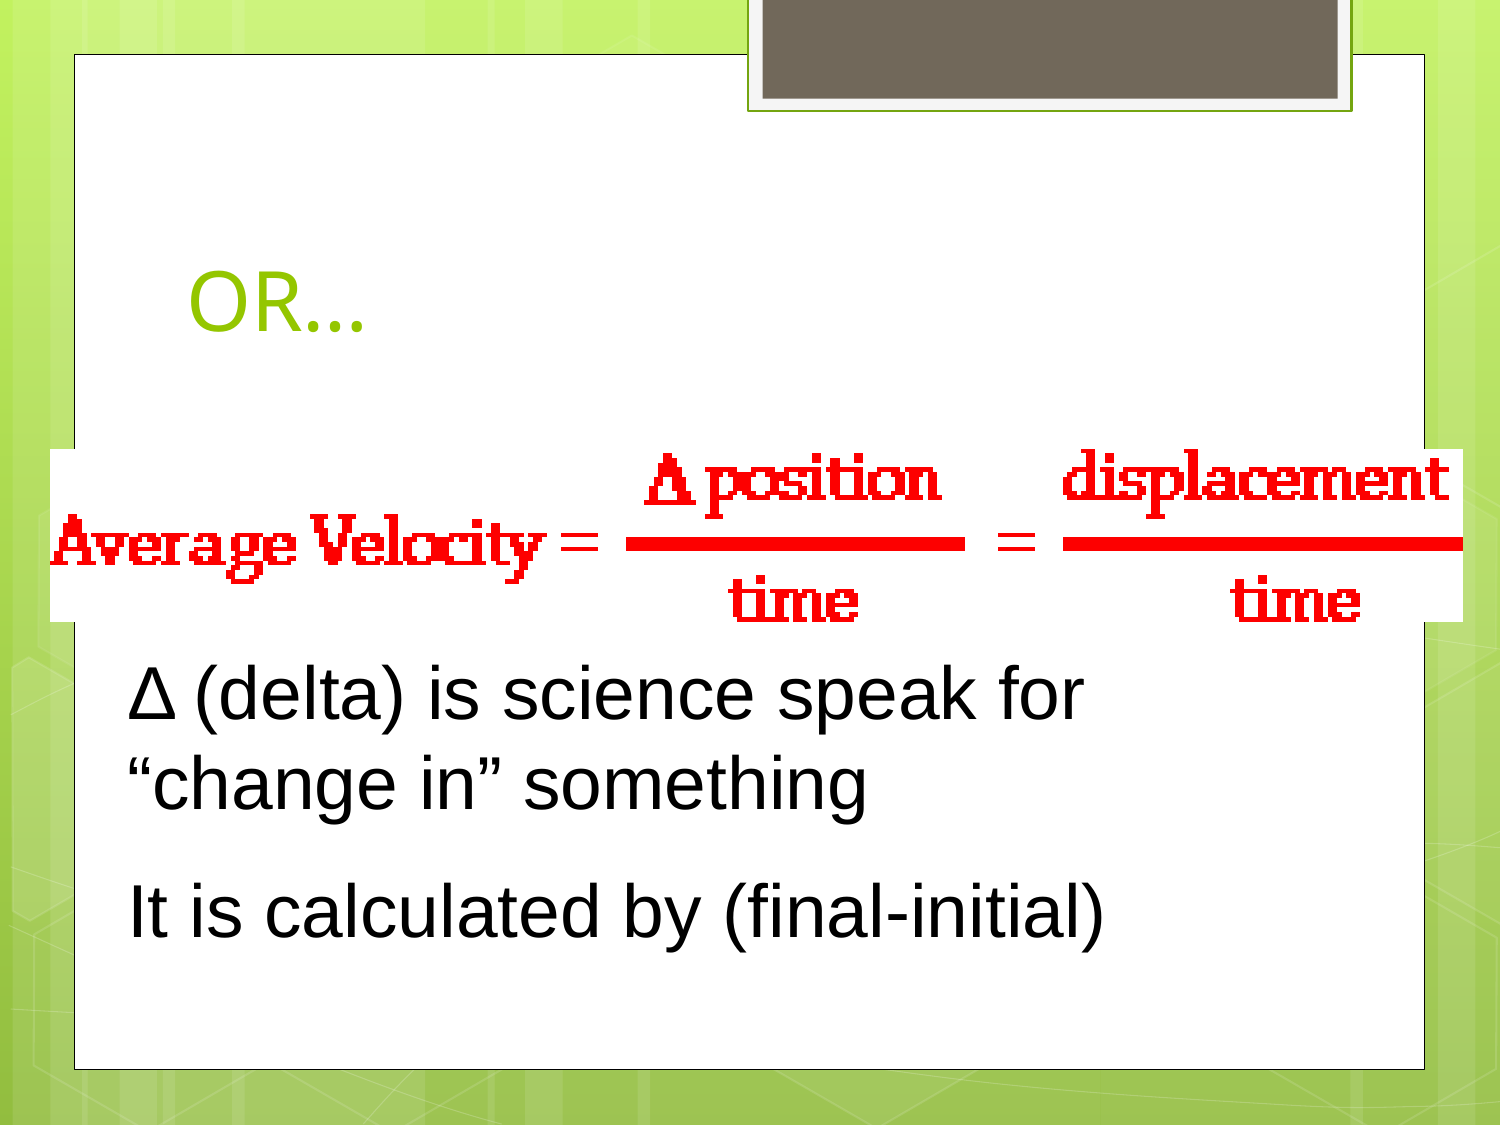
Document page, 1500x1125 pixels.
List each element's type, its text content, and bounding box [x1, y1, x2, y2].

picture [49, 449, 1463, 622]
text_box Δ (delta) is science speak for “change in” something It is calculated by (final-initial) [112, 637, 1313, 960]
title OR… [171, 168, 1324, 357]
